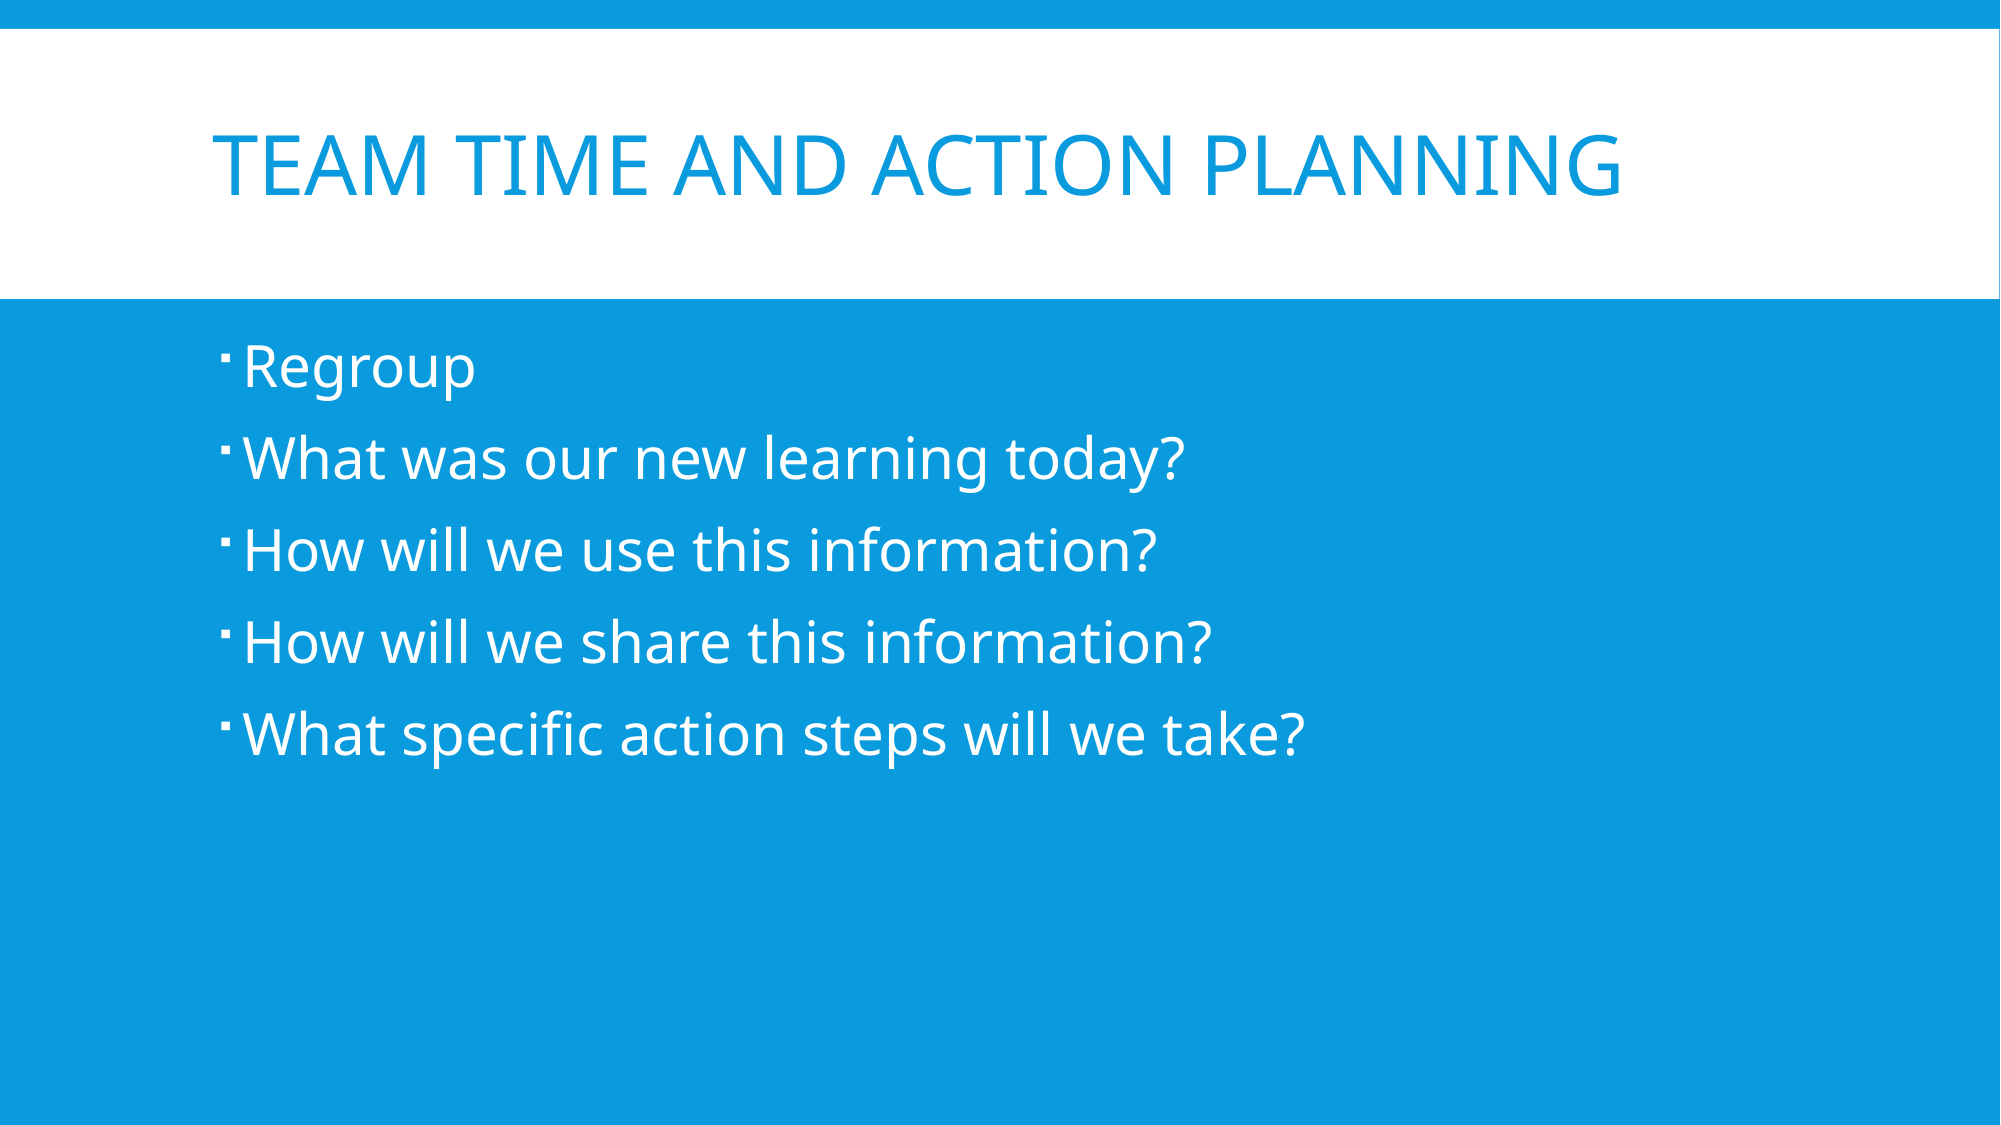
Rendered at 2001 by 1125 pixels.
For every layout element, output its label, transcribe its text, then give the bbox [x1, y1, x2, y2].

list Regroup What was our new learning today? How will we use this information? How will we share this information? What specific action steps will we take? [197, 329, 1803, 1020]
title TEAM Time and Action Planning [197, 46, 1803, 295]
